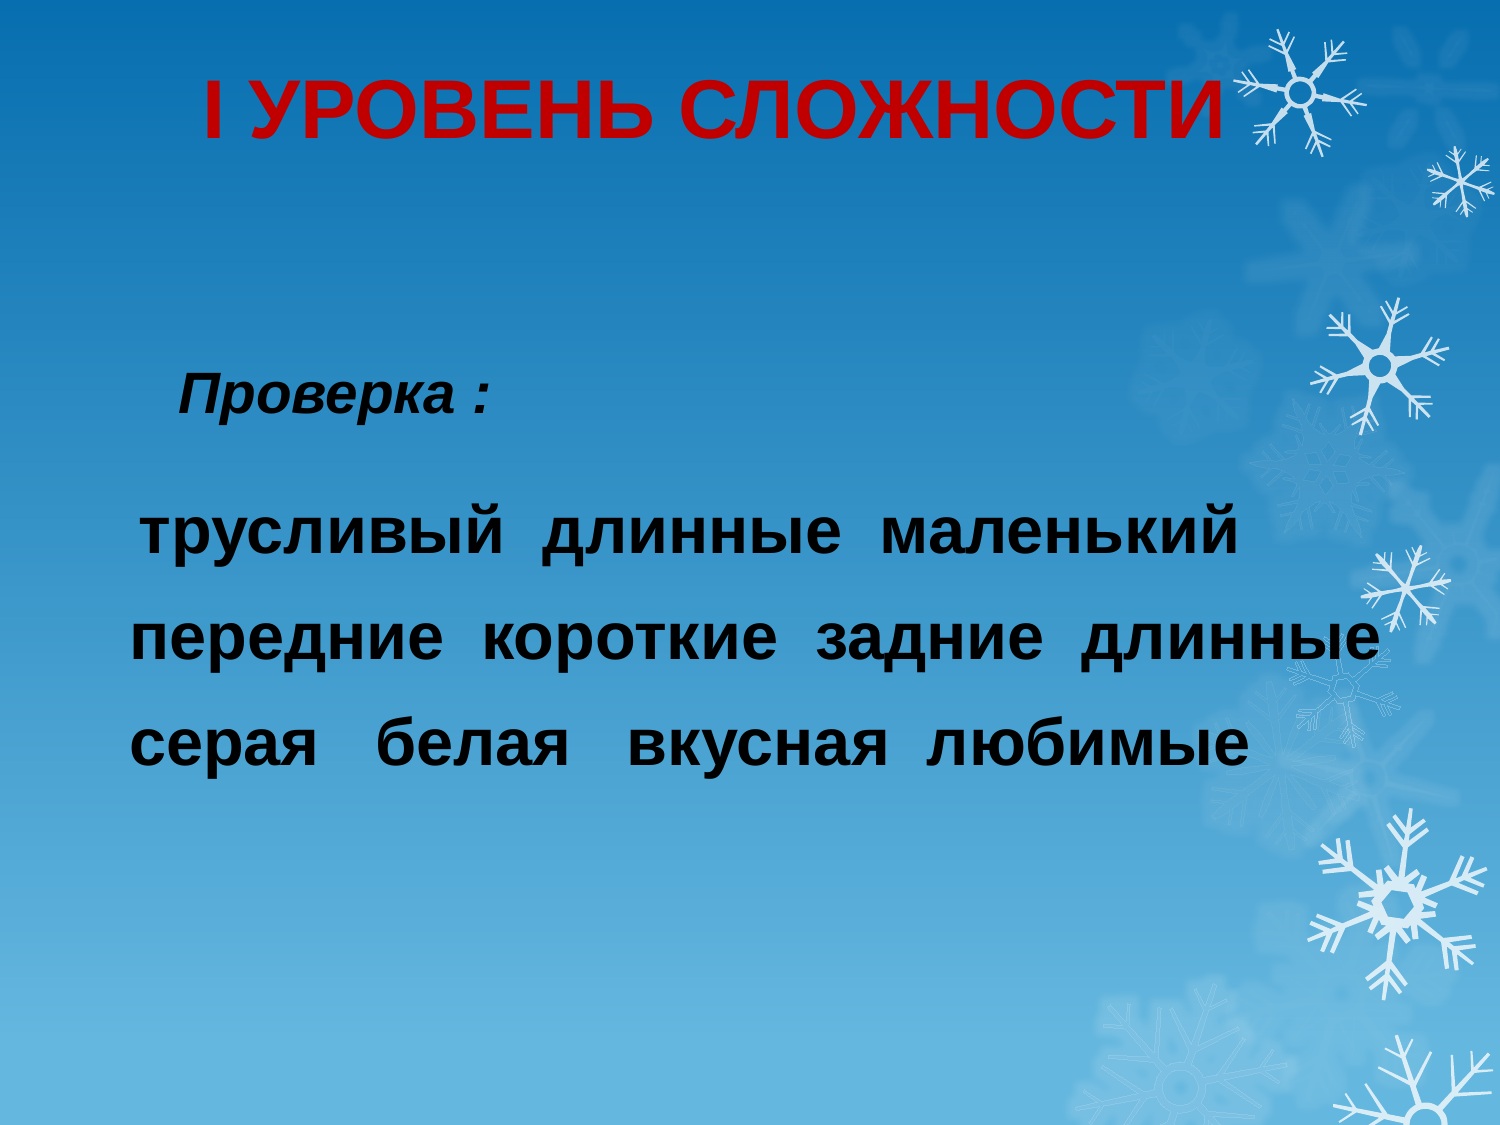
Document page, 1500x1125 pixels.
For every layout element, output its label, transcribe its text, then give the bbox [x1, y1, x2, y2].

list трусливый длинные маленький передние короткие задние длинные серая белая вкусная любимые [58, 457, 1442, 809]
title I УРОВЕНЬ СЛОЖНОСТИ Проверка : [164, 105, 1335, 375]
